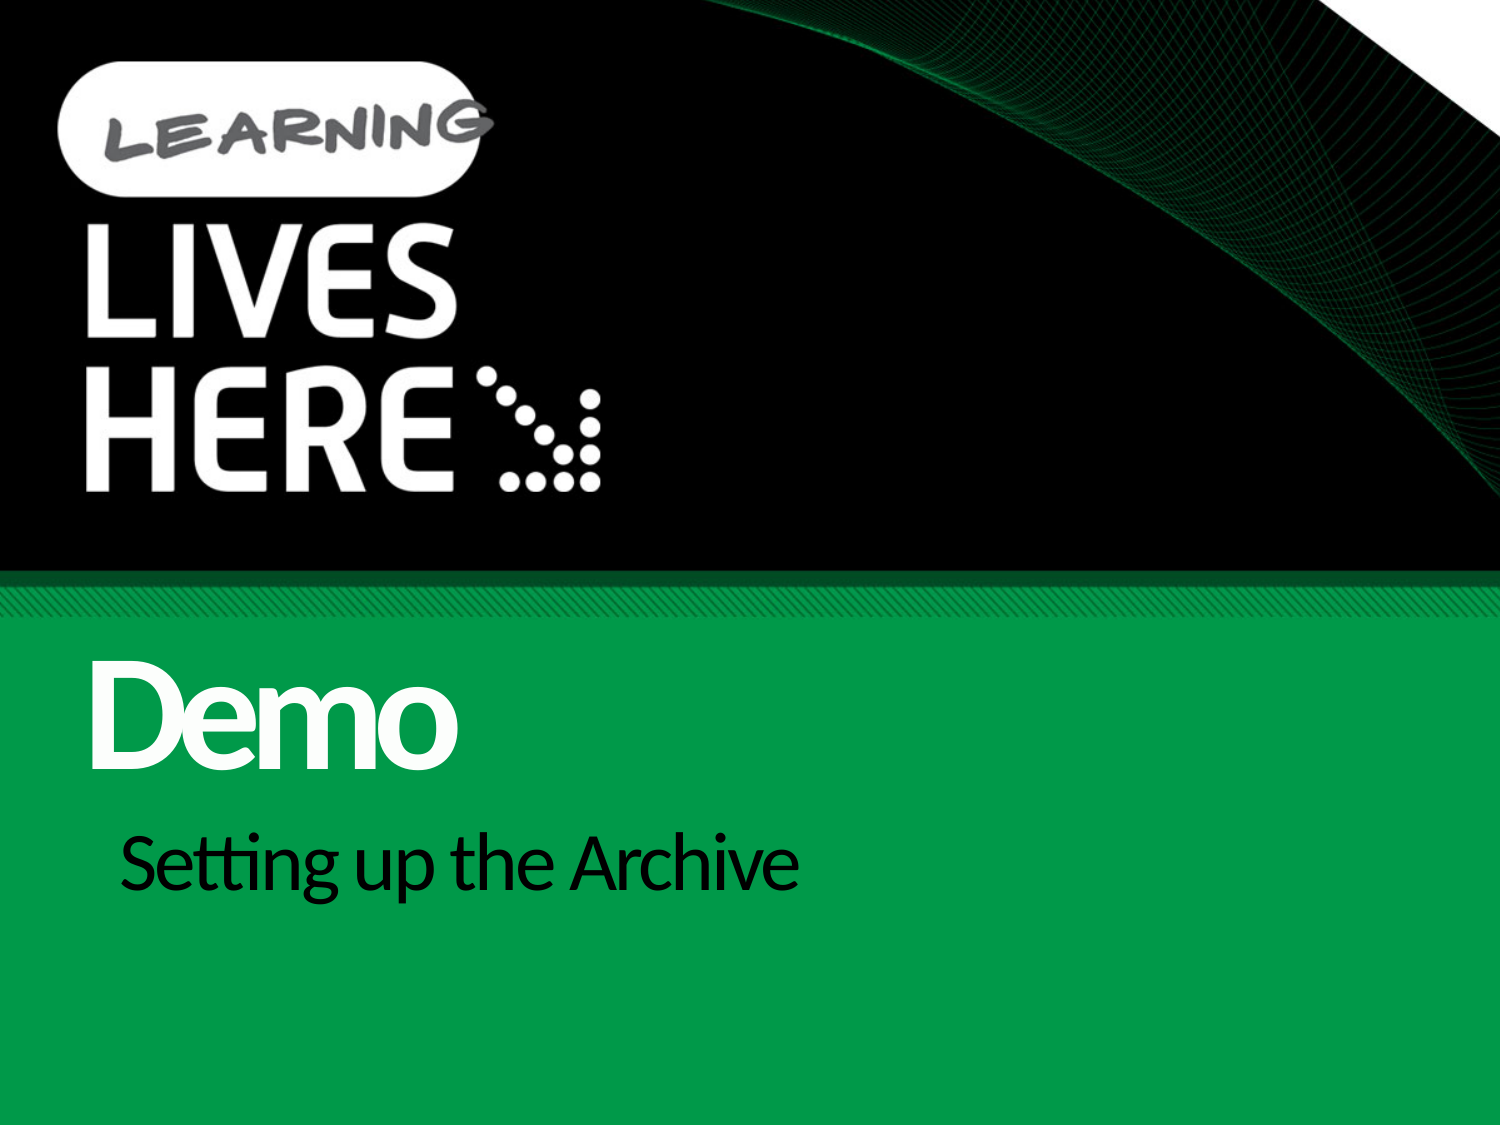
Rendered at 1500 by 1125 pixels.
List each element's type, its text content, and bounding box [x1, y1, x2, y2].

list Demo [83, 625, 1344, 800]
picture [0, 0, 1500, 1125]
title Setting up the Archive [119, 818, 1375, 943]
